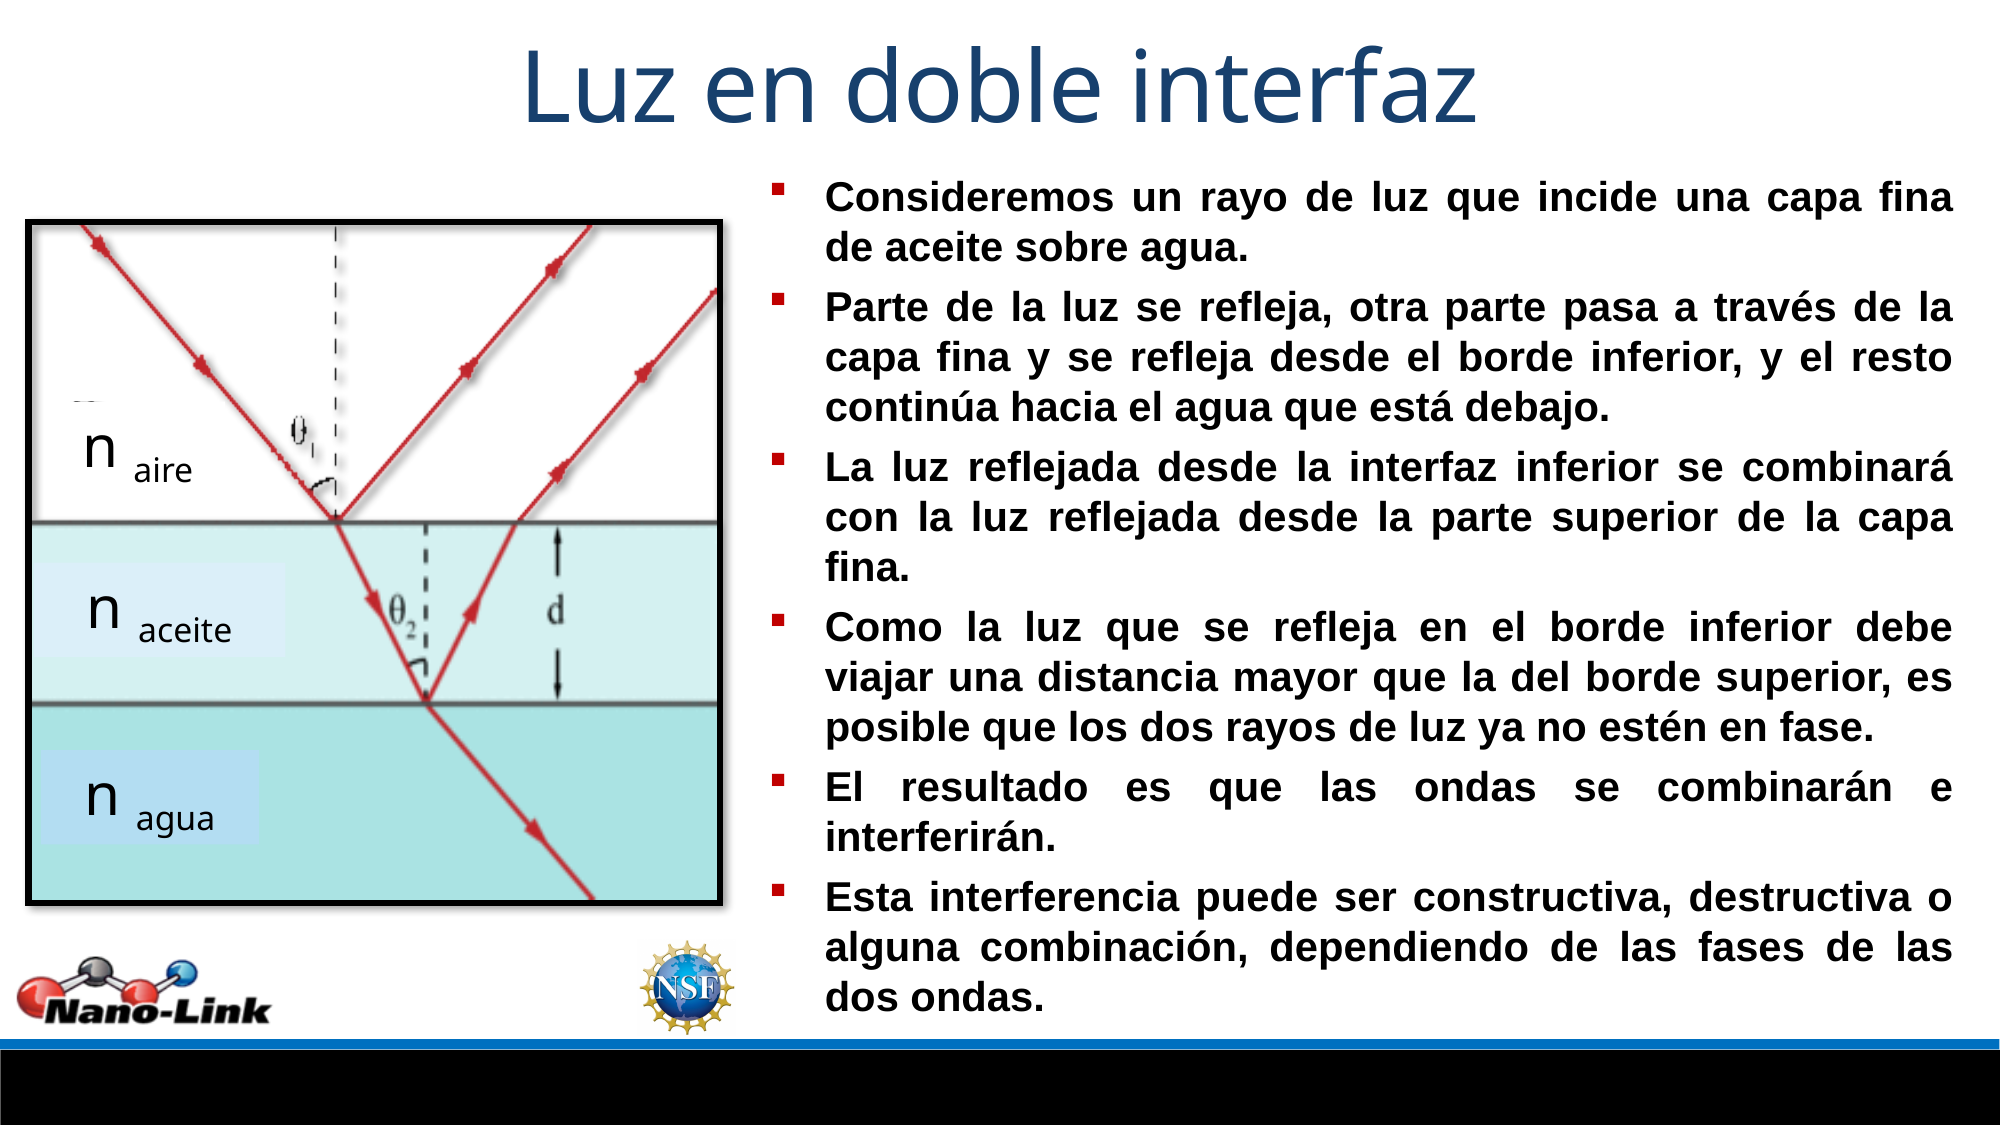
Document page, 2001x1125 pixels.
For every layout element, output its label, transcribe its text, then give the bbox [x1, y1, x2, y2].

picture [10, 946, 286, 1037]
picture [637, 939, 736, 1037]
text_box Luz en doble interfaz [0, 0, 2000, 150]
picture [31, 224, 718, 901]
text_box Consideremos un rayo de luz que incide una capa fina de aceite sobre agua. Parte de la luz se refleja, otra parte pasa a través de la capa fina y se refleja desde el borde inferior, y el resto continúa hacia el agua que está debajo. La luz reflejada desde la interfaz inferior se combinará con la luz reflejada desde la parte superior de la capa fina. Como la luz que se refleja en el borde inferior debe viajar una distancia mayor que la del borde superior, es posible que los dos rayos de luz ya no estén en fase. El resultado es que las ondas se combinarán e interferirán. Esta interferencia puede ser constructiva, destructiva o alguna combinación, dependiendo de las fases de las dos ondas. [753, 162, 1969, 1028]
